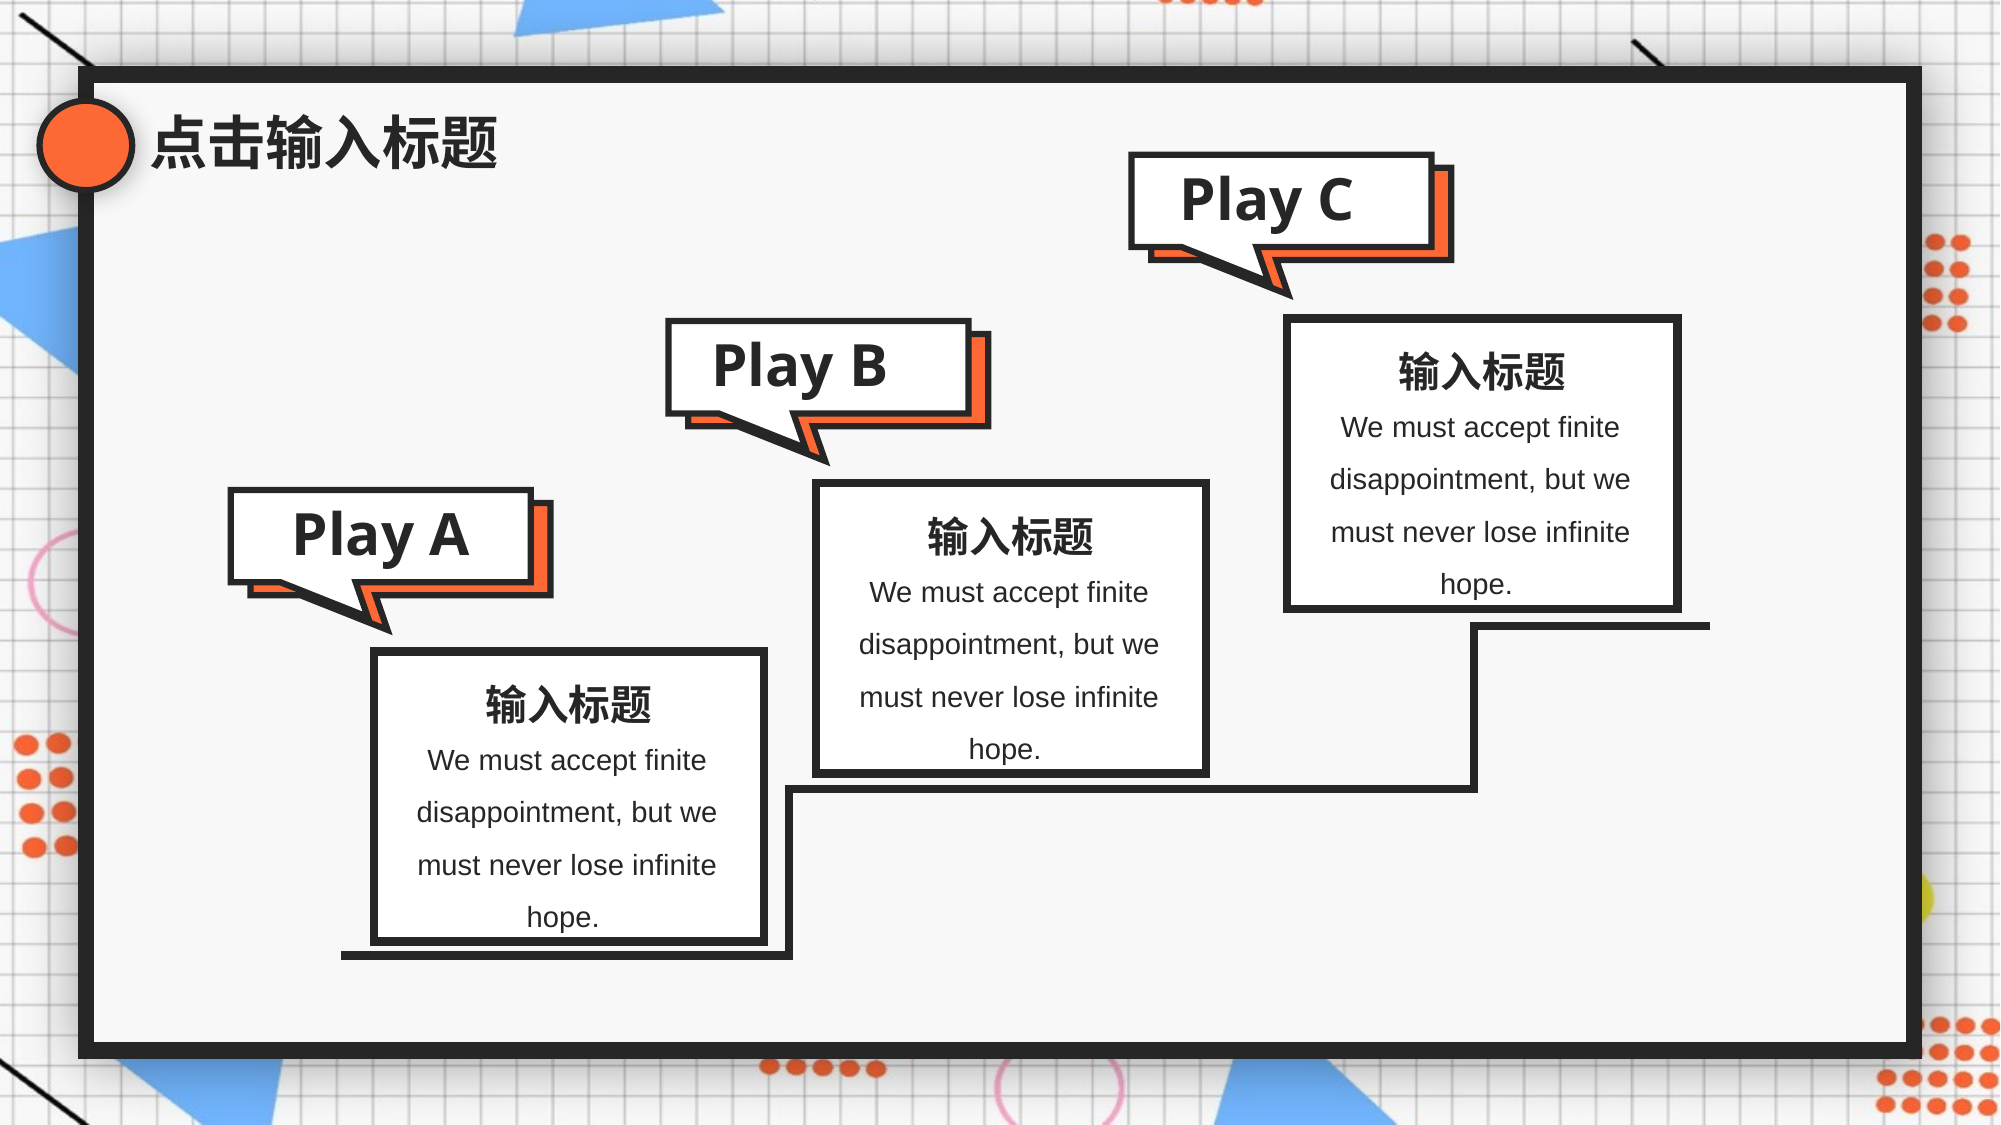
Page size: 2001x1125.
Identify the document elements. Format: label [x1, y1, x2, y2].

text_box [230, 489, 551, 596]
text_box [1131, 154, 1452, 260]
text_box [340, 625, 1711, 956]
picture [0, 0, 2001, 1125]
text_box [1266, 313, 1678, 611]
text_box [352, 646, 764, 944]
text_box [668, 320, 989, 427]
text_box [85, 73, 1915, 1051]
text_box [795, 477, 1206, 776]
text_box [39, 99, 516, 191]
